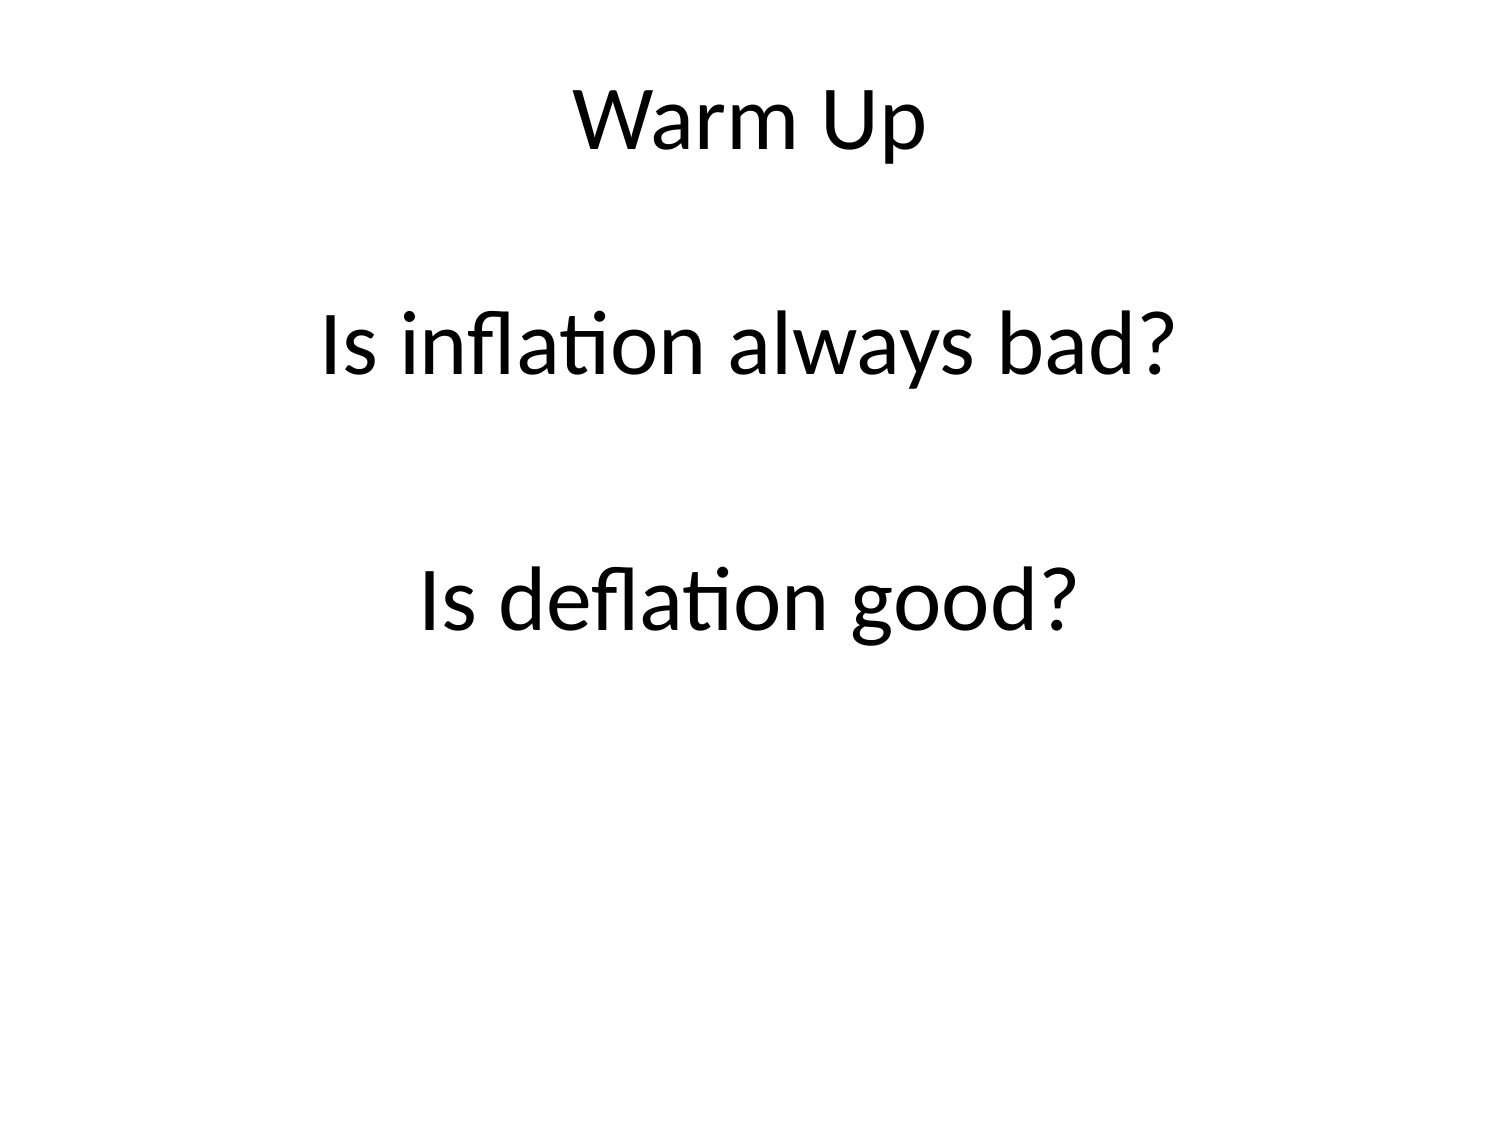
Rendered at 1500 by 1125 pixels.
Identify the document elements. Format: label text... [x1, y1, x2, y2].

title Warm Up [112, 37, 1388, 188]
subtitle Is inflation always bad? Is deflation good? [225, 275, 1275, 850]
